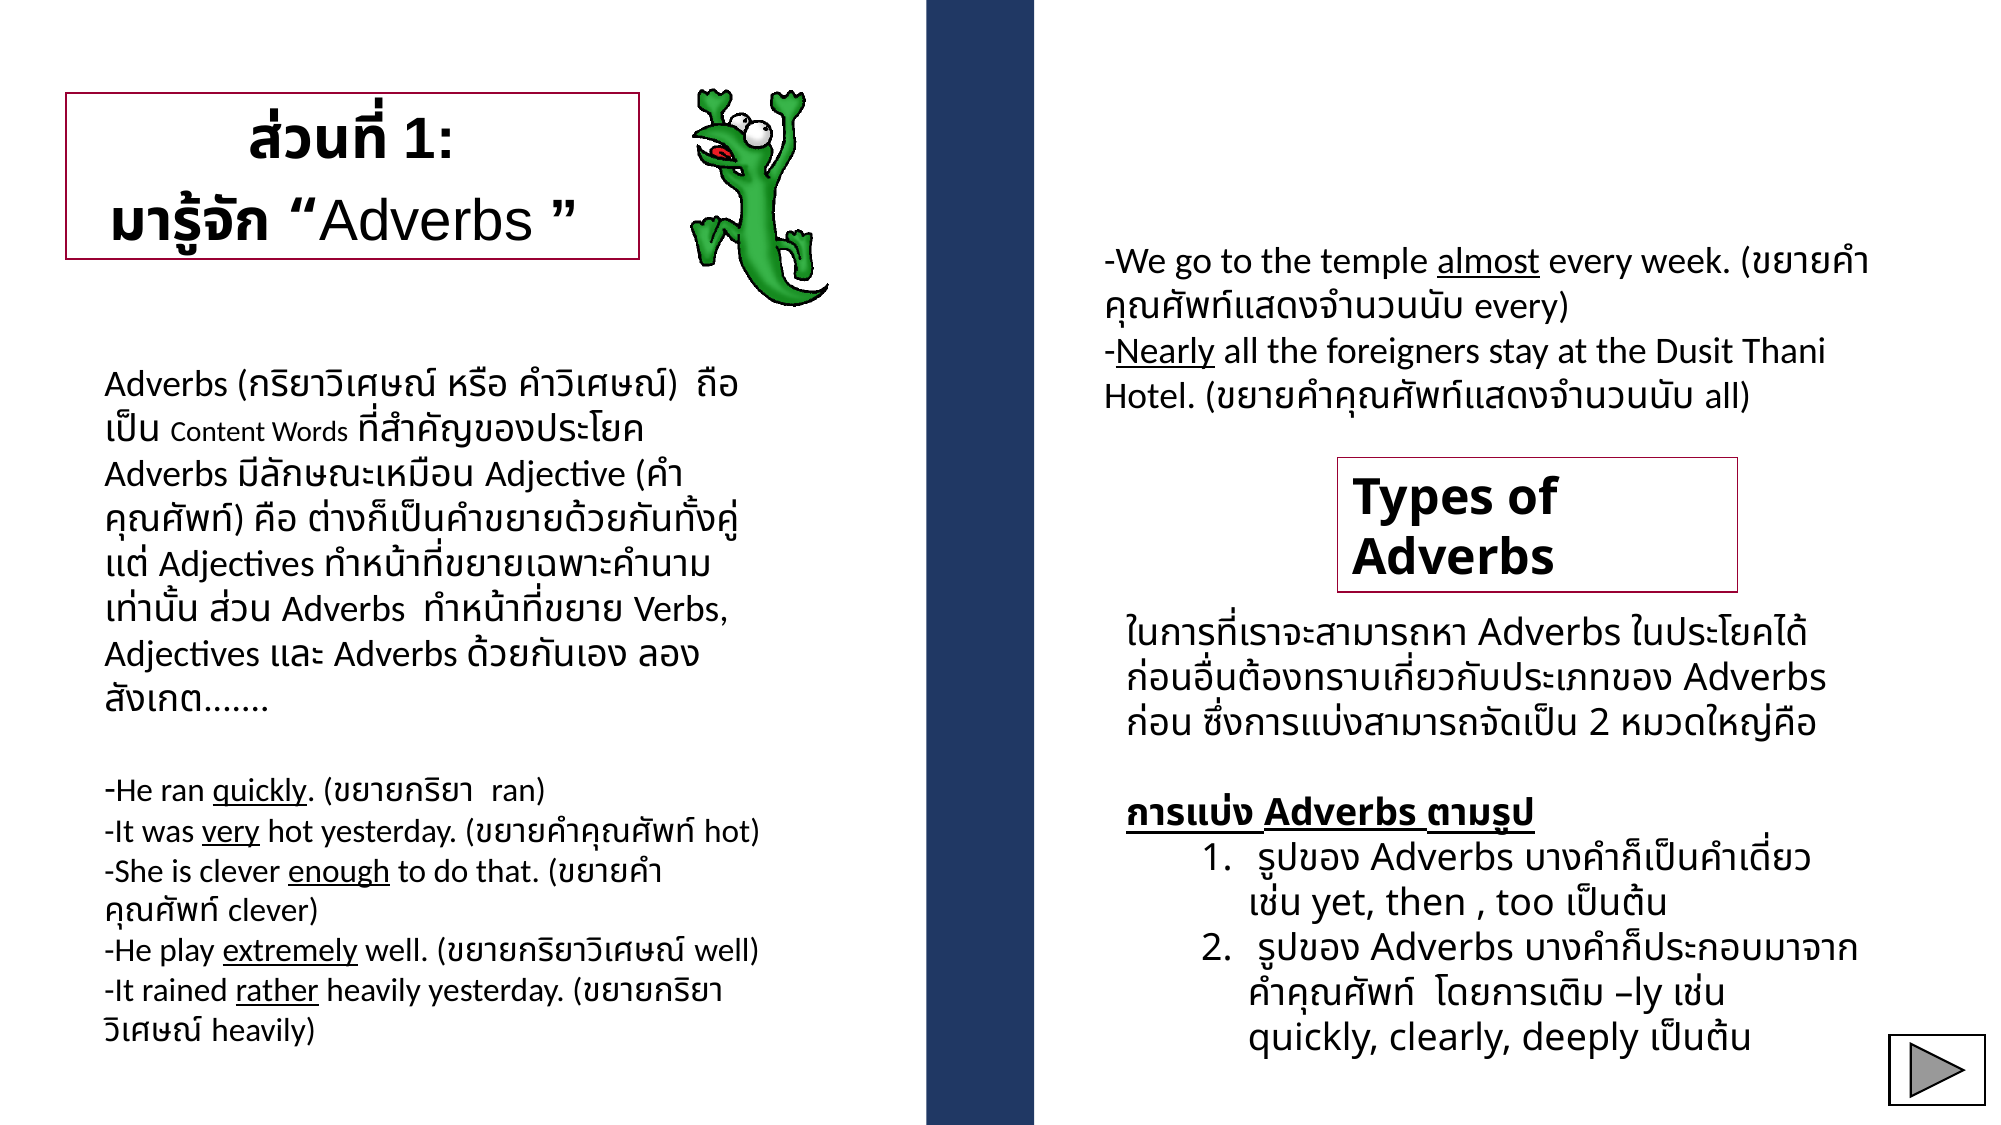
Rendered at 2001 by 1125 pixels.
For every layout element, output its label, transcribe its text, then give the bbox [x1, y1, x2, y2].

text_box ในการที่เราจะสามารถหา Adverbs ในประโยคได้ ก่อนอื่นต้องทราบเกี่ยวกับประเภทของ Adverbs ก่อน ซึ่งการแบ่งสามารถจัดเป็น 2 หมวดใหญ่คือ การแบ่ง Adverbs ตามรูป รูปของ Adverbs บางคำก็เป็นคำเดี่ยว เช่น yet, then , too เป็นต้น รูปของ Adverbs บางคำก็ประกอบมาจากคำคุณศัพท์ โดยการเติม –ly เช่น quickly, clearly, deeply เป็นต้น [1111, 600, 1890, 1066]
text_box [925, 0, 1035, 1125]
text_box ส่วนที่ 1: มารู้จัก “Adverbs ” [65, 92, 639, 260]
text_box [1888, 1034, 1986, 1106]
picture [642, 54, 859, 330]
text_box Adverbs (กริยาวิเศษณ์ หรือ คำวิเศษณ์) ถือเป็น Content Words ที่สำคัญของประโยค Adverbs มีลักษณะเหมือน Adjective (คำคุณศัพท์) คือ ต่างก็เป็นคำขยายด้วยกันทั้งคู่ แต่ Adjectives ทำหน้าที่ขยายเฉพาะคำนามเท่านั้น ส่วน Adverbs ทำหน้าที่ขยาย Verbs, Adjectives และ Adverbs ด้วยกันเอง ลองสังเกต....... -He ran quickly. (ขยายกริยา ran) -It was very hot yesterday. (ขยายคำคุณศัพท์ hot) -She is clever enough to do that. (ขยายคำคุณศัพท์ clever) -He play extremely well. (ขยายกริยาวิเศษณ์ well) -It rained rather heavily yesterday. (ขยายกริยาวิเศษณ์ heavily) [89, 351, 781, 1096]
text_box -We go to the temple almost every week. (ขยายคำคุณศัพท์แสดงจำนวนนับ every) -Nearly all the foreigners stay at the Dusit Thani Hotel. (ขยายคำคุณศัพท์แสดงจำนวนนับ all) [1089, 228, 1923, 468]
text_box Types of Adverbs [1337, 457, 1738, 592]
